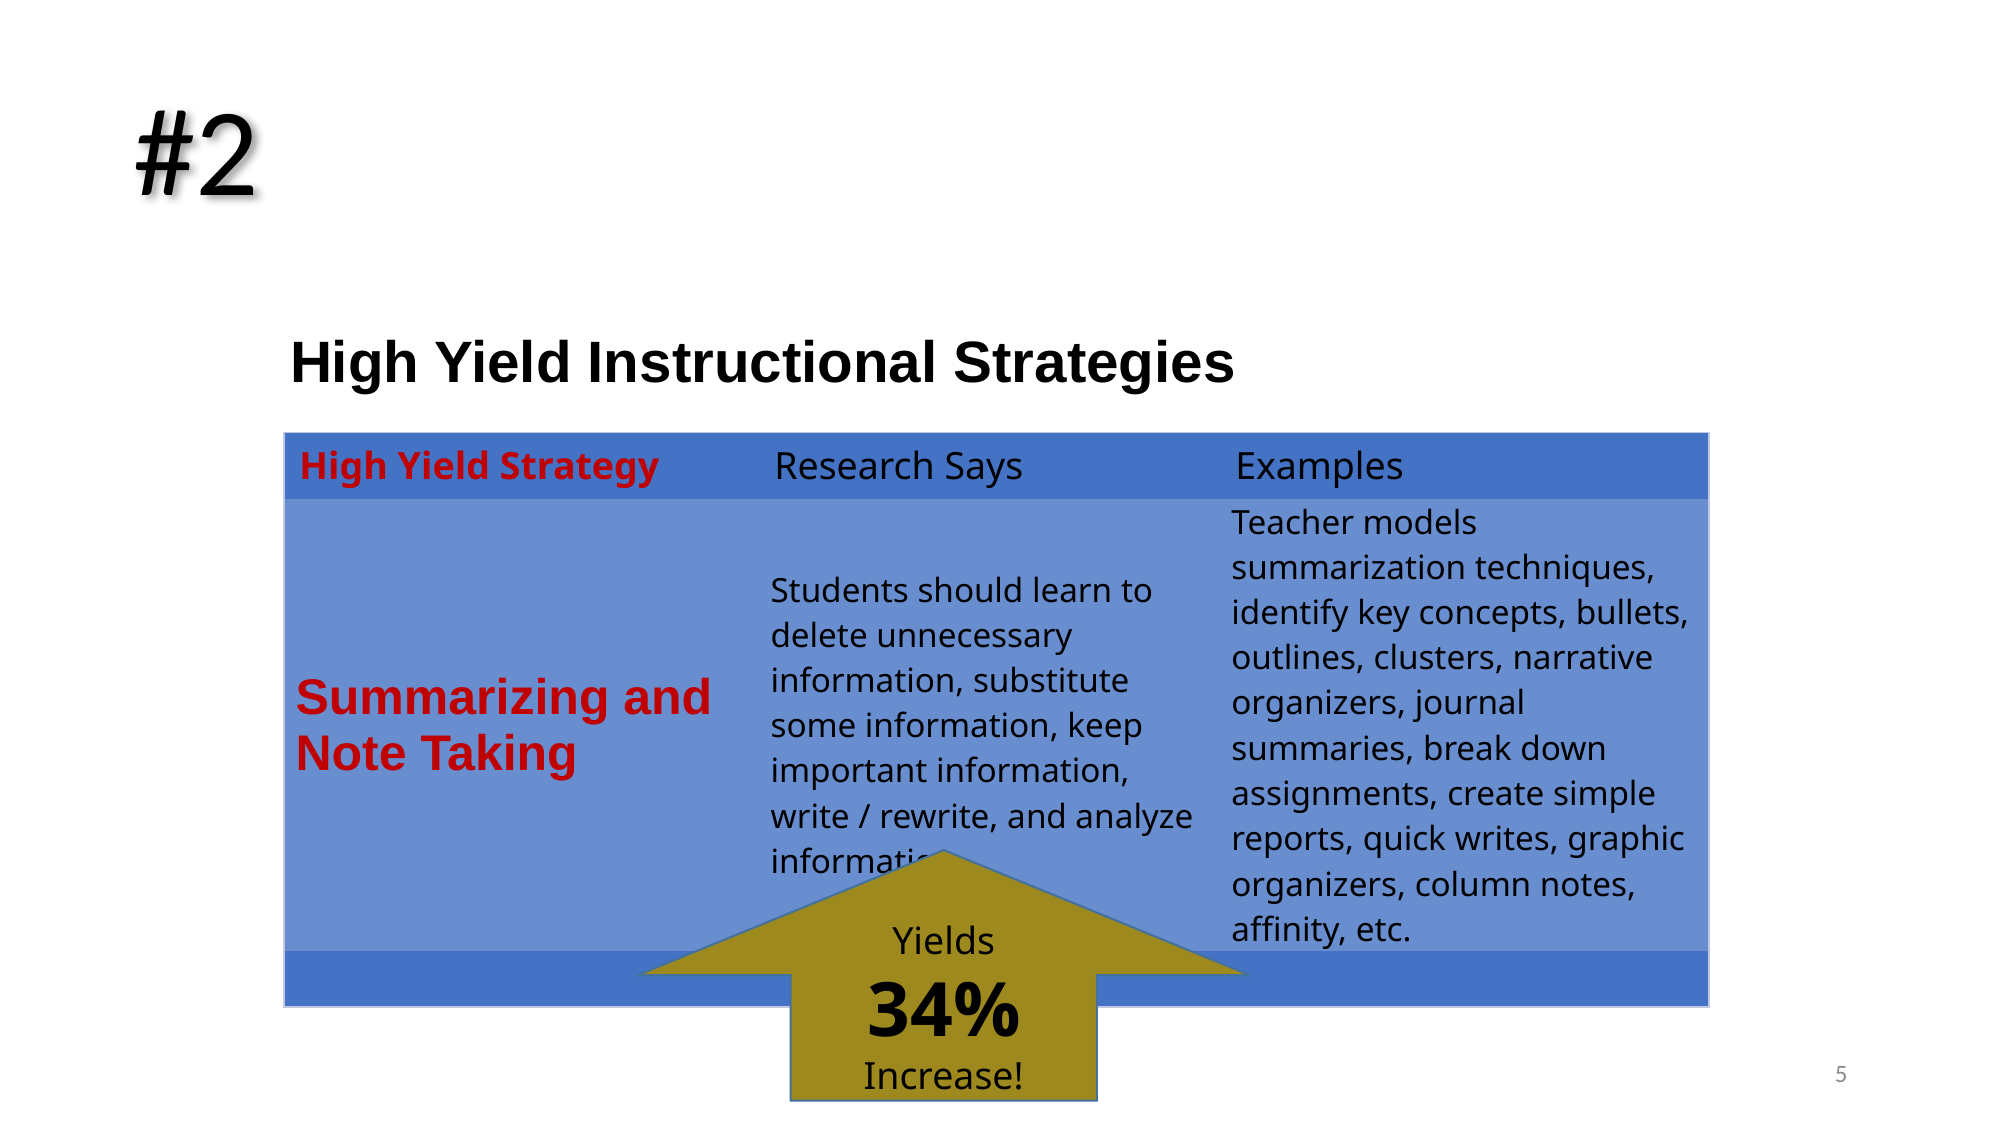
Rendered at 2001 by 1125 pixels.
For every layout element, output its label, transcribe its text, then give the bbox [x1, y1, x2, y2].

table_cell [285, 951, 789, 1006]
table_cell Teacher models summarization techniques, identify key concepts, bullets, outlines, clusters, narrative organizers, journal summaries, break down assignments, create simple reports, quick writes, graphic organizers, column notes, affinity, etc. [1220, 499, 1708, 951]
table_header Research Says [759, 433, 1220, 499]
table_header High Yield Strategy [285, 433, 759, 499]
slide_number 5 [1412, 1042, 1863, 1103]
text_box Yields 34% Increase! [637, 848, 1251, 1102]
list High Yield Instructional Strategies [275, 324, 1710, 850]
table_cell Students should learn to delete unnecessary information, substitute some information, keep important information, write / rewrite, and analyze information. [759, 499, 1220, 951]
table_header Examples [1220, 433, 1708, 499]
table_cell Summarizing and Note Taking [285, 499, 759, 951]
table_cell [1098, 951, 1708, 1006]
text_box #2 [118, 63, 275, 228]
